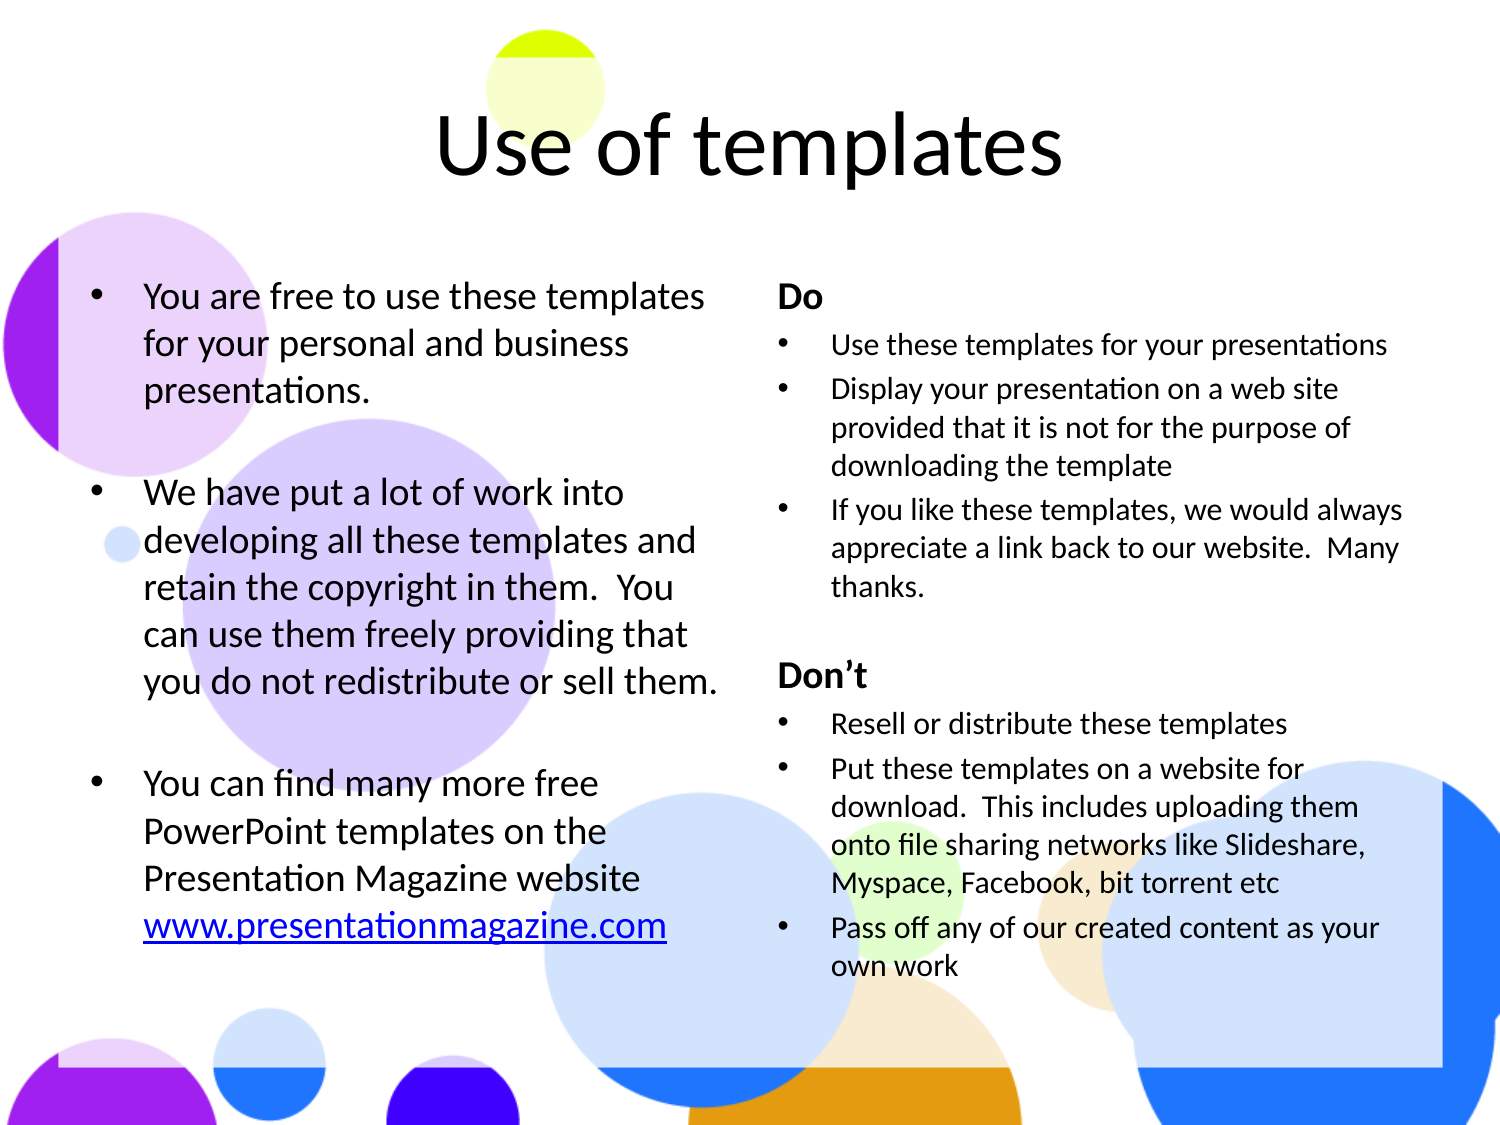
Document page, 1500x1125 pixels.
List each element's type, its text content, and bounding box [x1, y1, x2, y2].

list Do Use these templates for your presentations Display your presentation on a web site provided that it is not for the purpose of downloading the template If you like these templates, we would always appreciate a link back to our website. Many thanks. Don’t Resell or distribute these templates Put these templates on a website for download. This includes uploading them onto file sharing networks like Slideshare, Myspace, Facebook, bit torrent etc Pass off any of our created content as your own work [762, 262, 1425, 1005]
title Use of templates [75, 45, 1425, 233]
list You are free to use these templates for your personal and business presentations. We have put a lot of work into developing all these templates and retain the copyright in them. You can use them freely providing that you do not redistribute or sell them. You can find many more free PowerPoint templates on the Presentation Magazine website www.presentationmagazine.com [75, 262, 738, 1005]
picture [0, 0, 1500, 1125]
